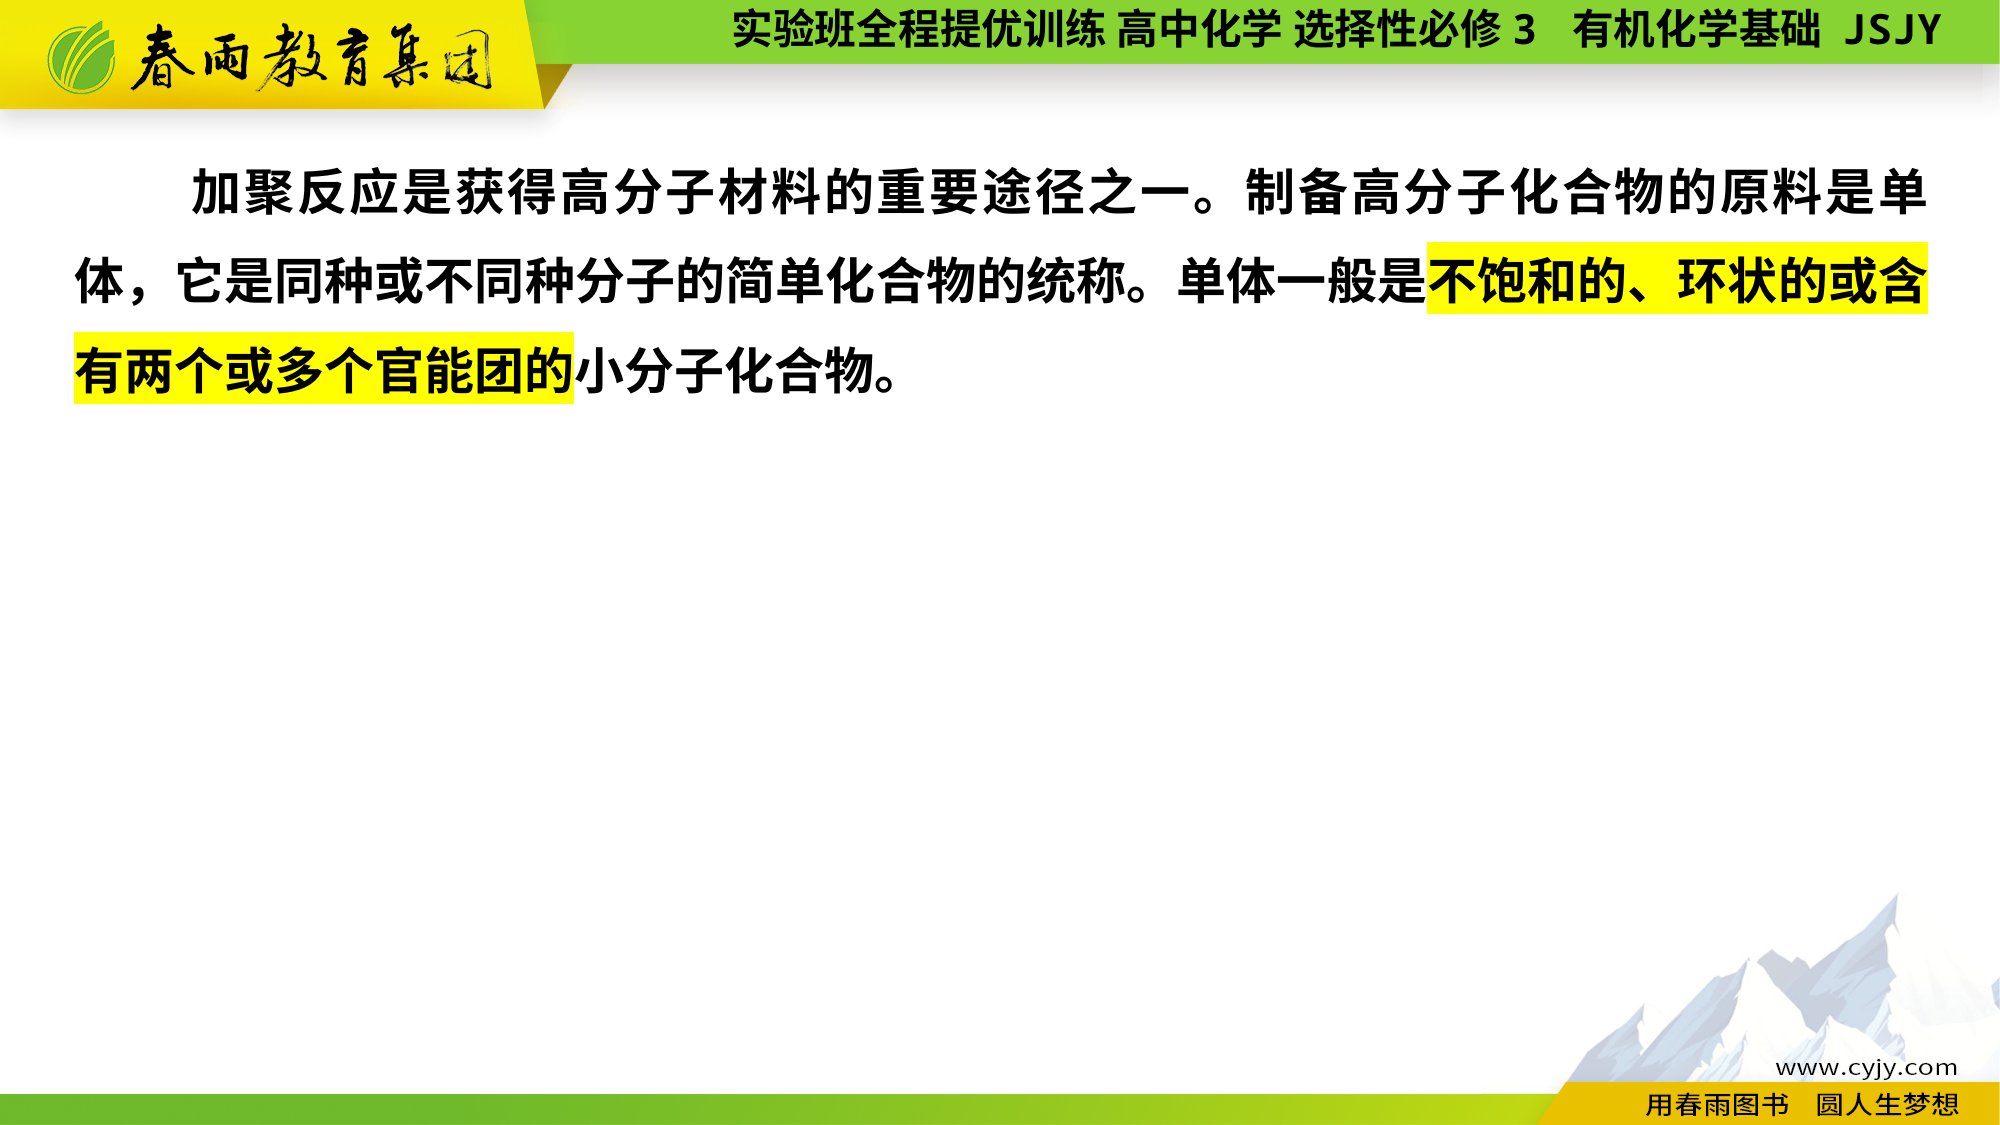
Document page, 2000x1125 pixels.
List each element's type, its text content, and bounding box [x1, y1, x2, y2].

picture [0, 0, 2000, 1125]
list 加聚反应是获得高分子材料的重要途径之一。制备高分子化合物的原料是单体，它是同种或不同种分子的简单化合物的统称。单体一般是不饱和的、环状的或含有两个或多个官能团的小分子化合物。 [59, 122, 1944, 399]
